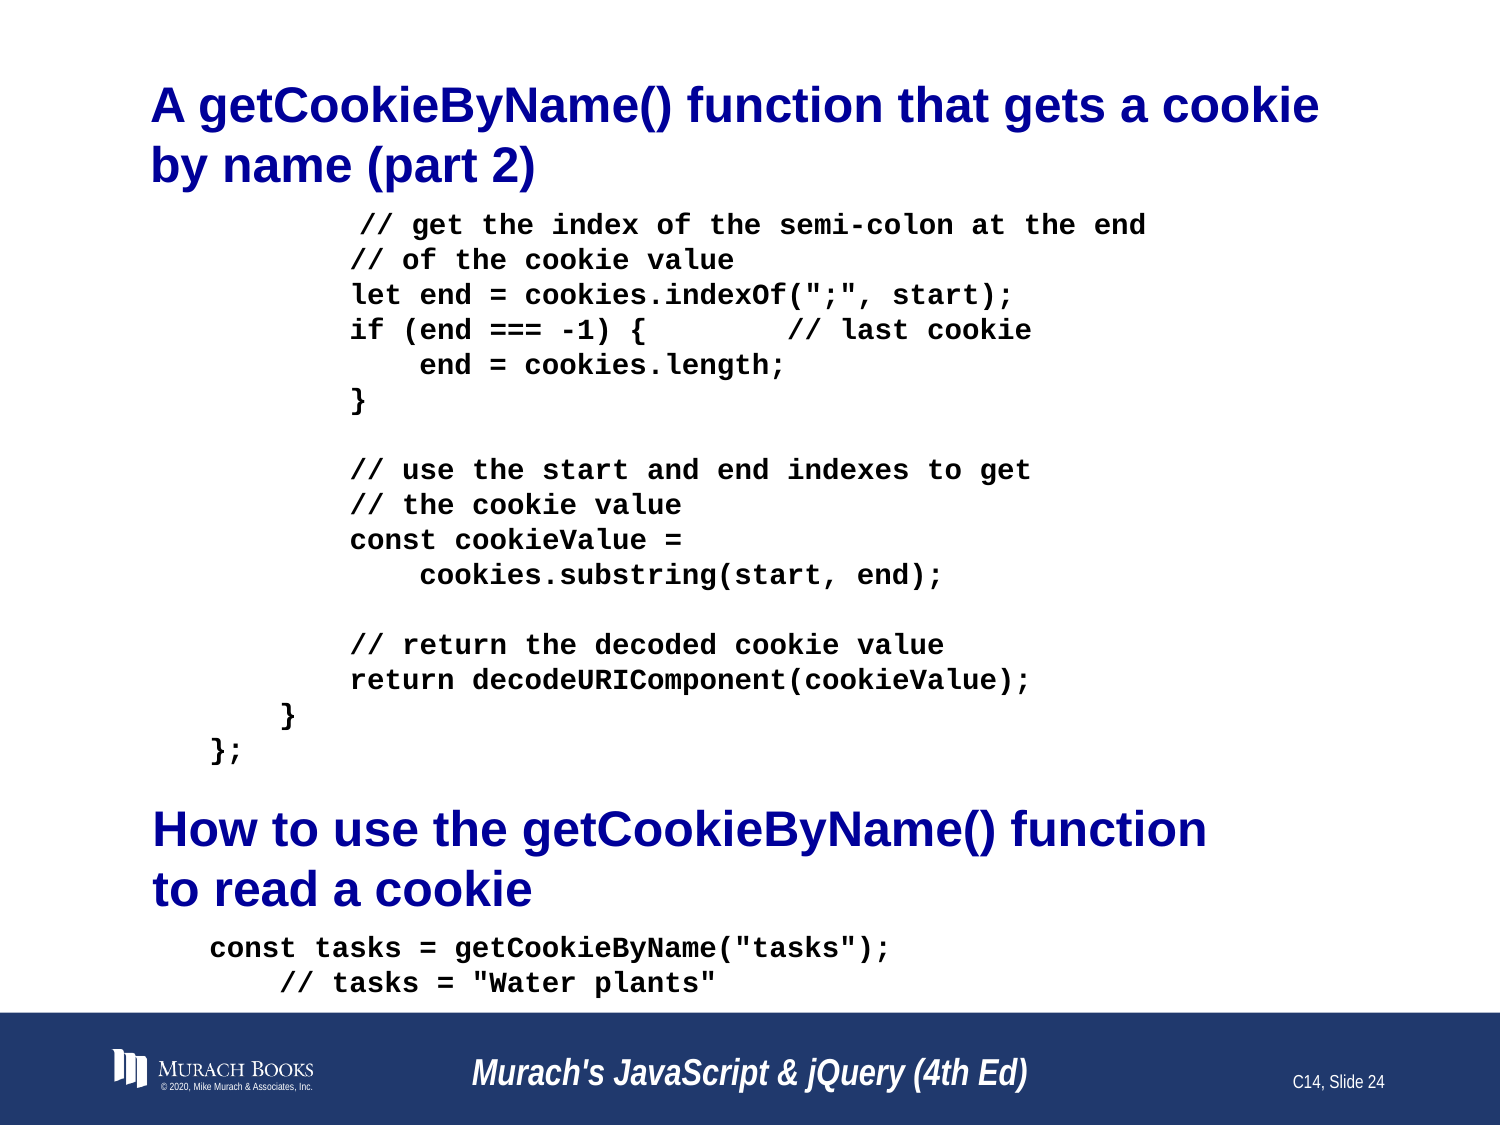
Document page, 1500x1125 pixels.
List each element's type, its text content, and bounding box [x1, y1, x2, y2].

footer © 2020, Mike Murach & Associates, Inc. [12, 1025, 463, 1100]
list // get the index of the semi-colon at the end // of the cookie value let end = cookies.indexOf(";", start); if (end === -1) { // last cookie end = cookies.length; } // use the start and end indexes to get // the cookie value const cookieValue = cookies.substring(start, end); // return the decoded cookie value return decodeURIComponent(cookieValue); } }; How to use the getCookieByName() function to read a cookie const tasks = getCookieByName("tasks"); // tasks = "Water plants" [137, 198, 1350, 999]
title A getCookieByName() function that gets a cookie by name (part 2) [150, 72, 1350, 194]
slide_number C14, Slide 24 [1087, 1025, 1400, 1100]
slide_number Murach's JavaScript & jQuery (4th Ed) [463, 1025, 1050, 1100]
